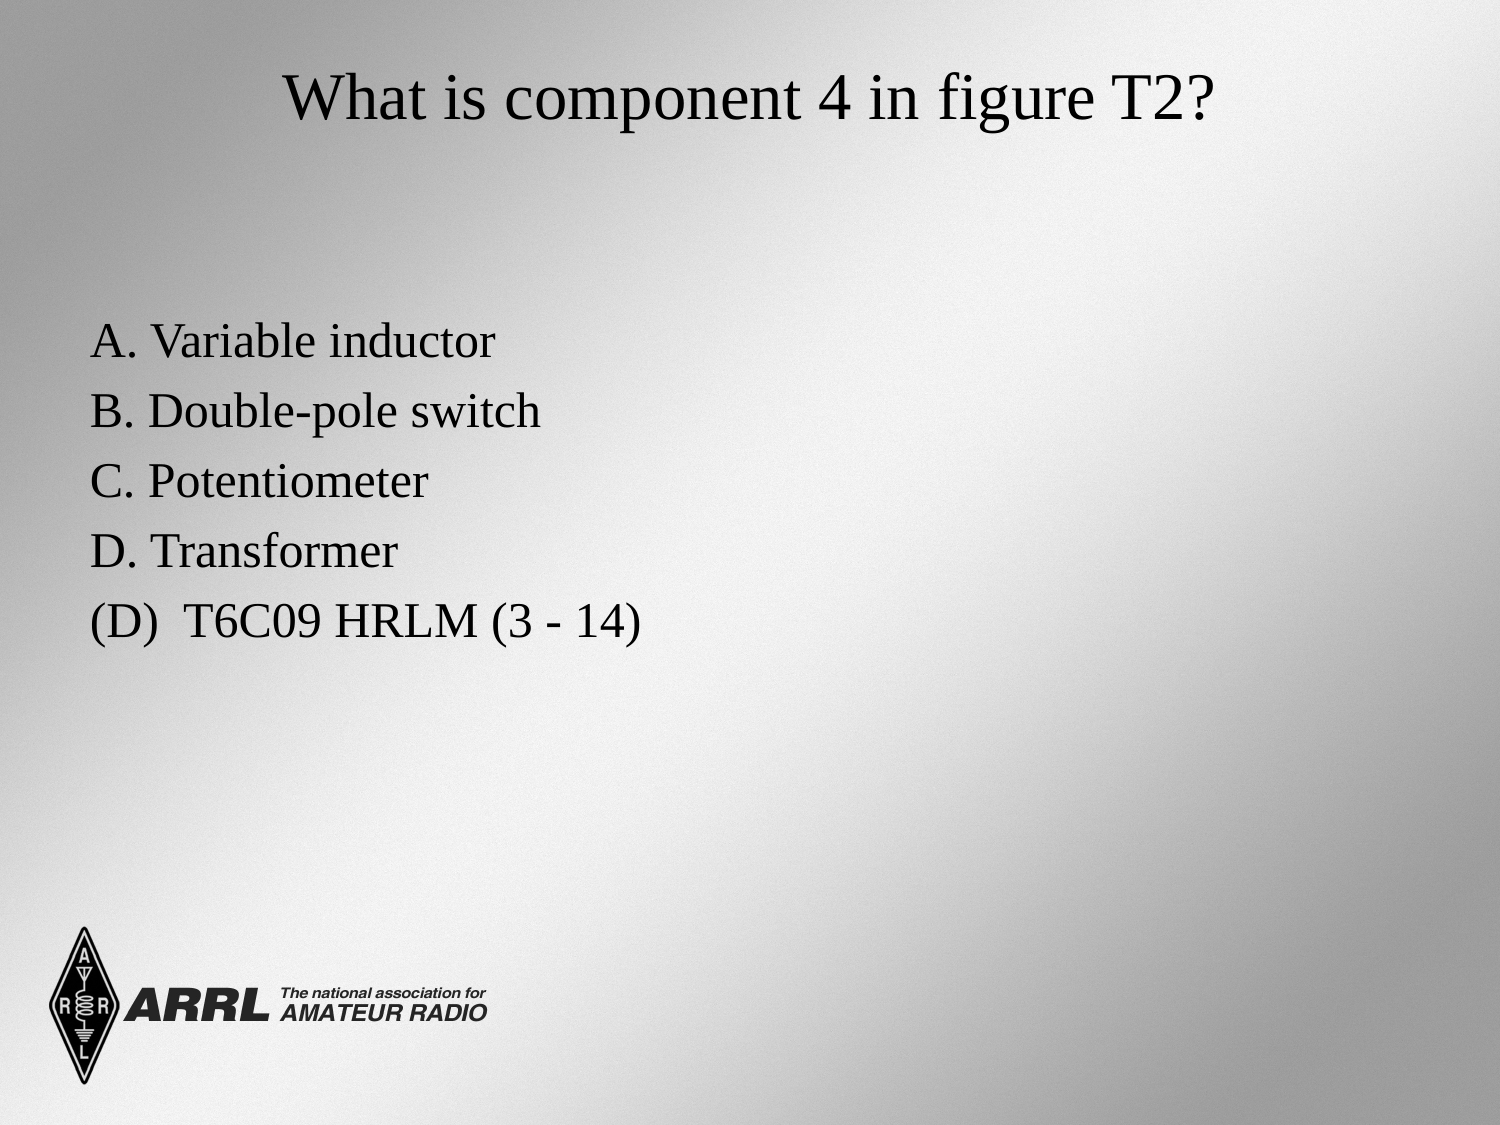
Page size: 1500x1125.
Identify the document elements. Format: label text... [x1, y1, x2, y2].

list A. Variable inductor B. Double-pole switch C. Potentiometer D. Transformer (D) T6C09 HRLM (3 - 14) [75, 299, 1425, 1005]
title What is component 4 in figure T2? [75, 45, 1425, 233]
picture [0, 0, 1500, 1125]
